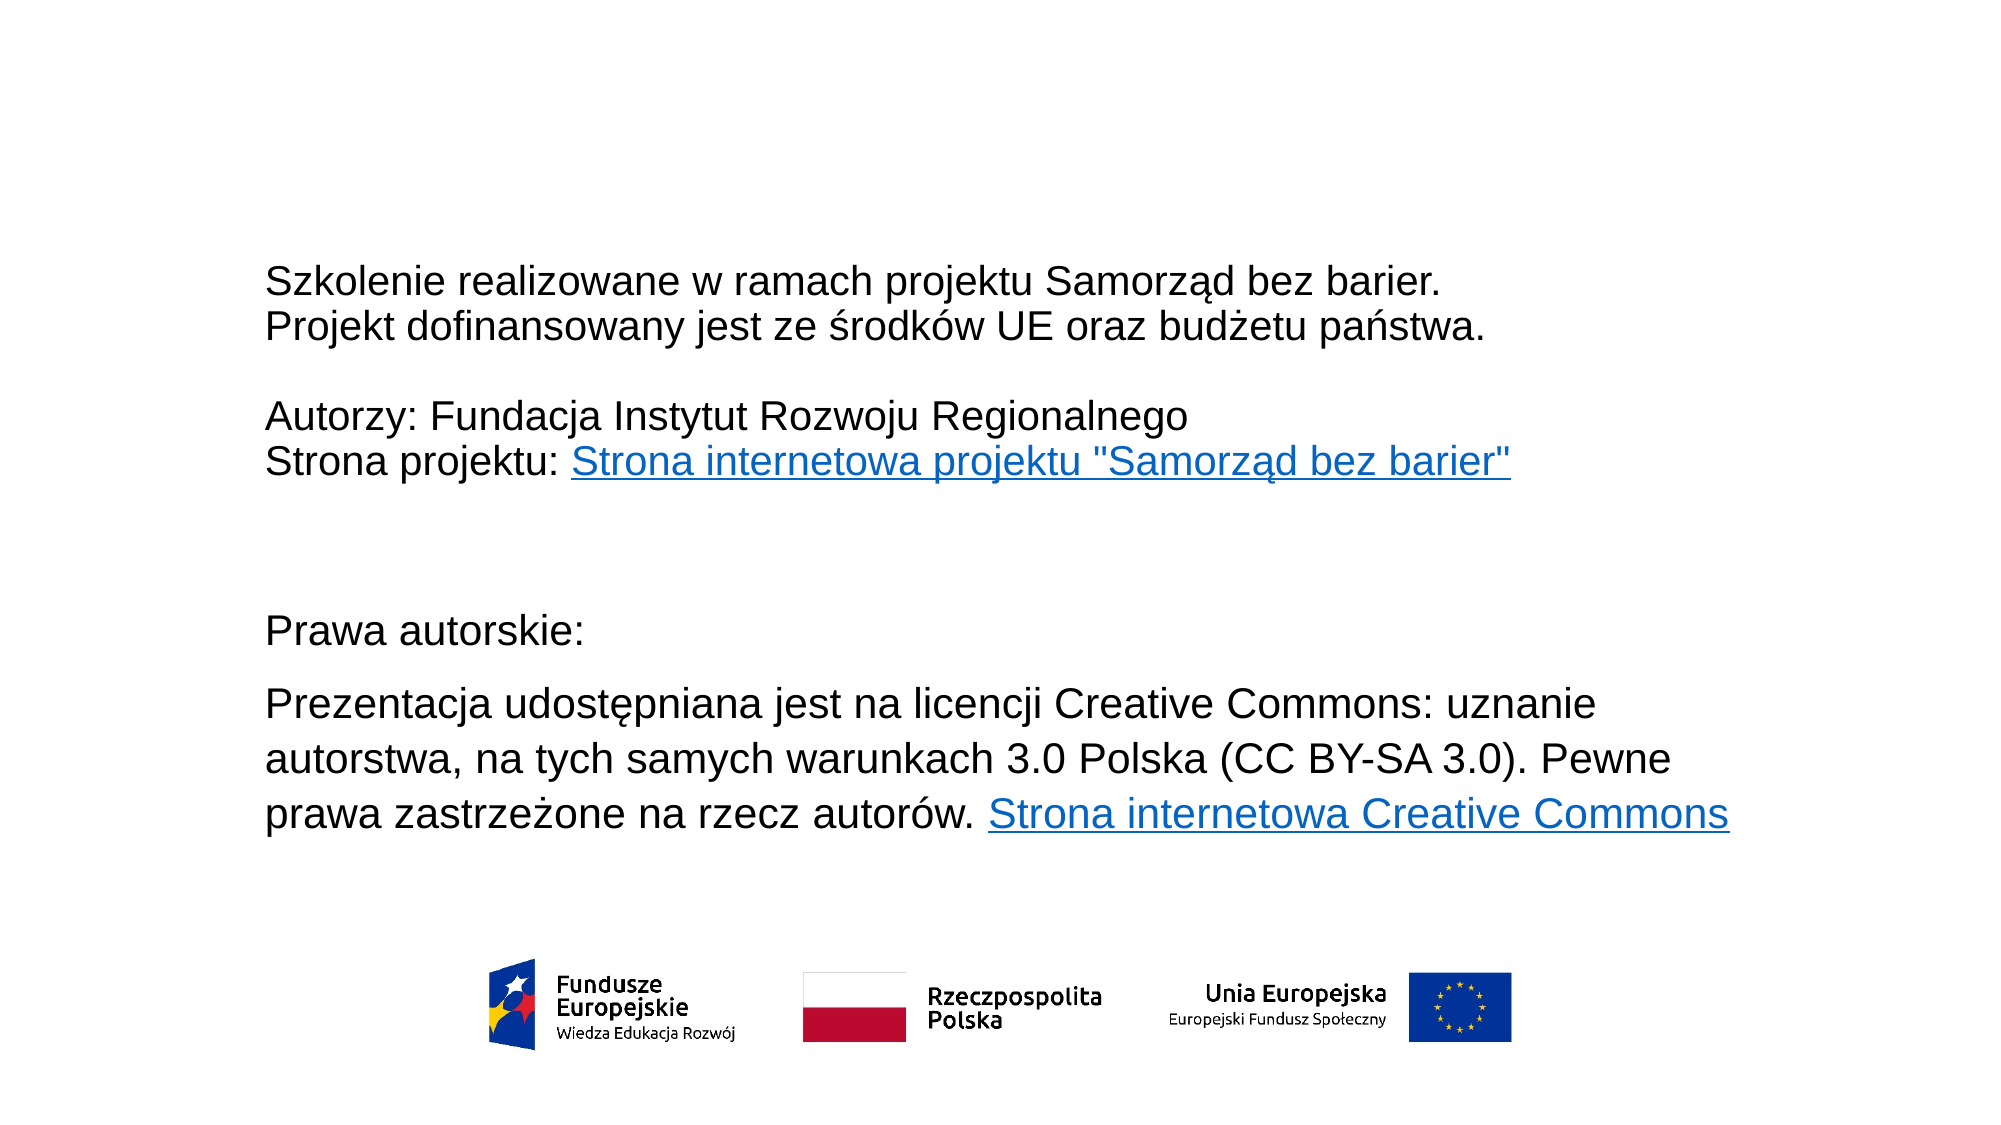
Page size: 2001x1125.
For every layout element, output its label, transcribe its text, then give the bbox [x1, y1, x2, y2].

title Szkolenie realizowane w ramach projektu Samorząd bez barier. Projekt dofinansowany jest ze środków UE oraz budżetu państwa. Autorzy: Fundacja Instytut Rozwoju Regionalnego Strona projektu: Strona internetowa projektu "Samorząd bez barier" [249, 251, 1670, 492]
subtitle Prawa autorskie: Prezentacja udostępniana jest na licencji Creative Commons: uznanie autorstwa, na tych samych warunkach 3.0 Polska (CC BY-SA 3.0). Pewne prawa zastrzeżone na rzecz autorów. Strona internetowa Creative Commons [249, 590, 1750, 863]
picture [466, 935, 1534, 1073]
